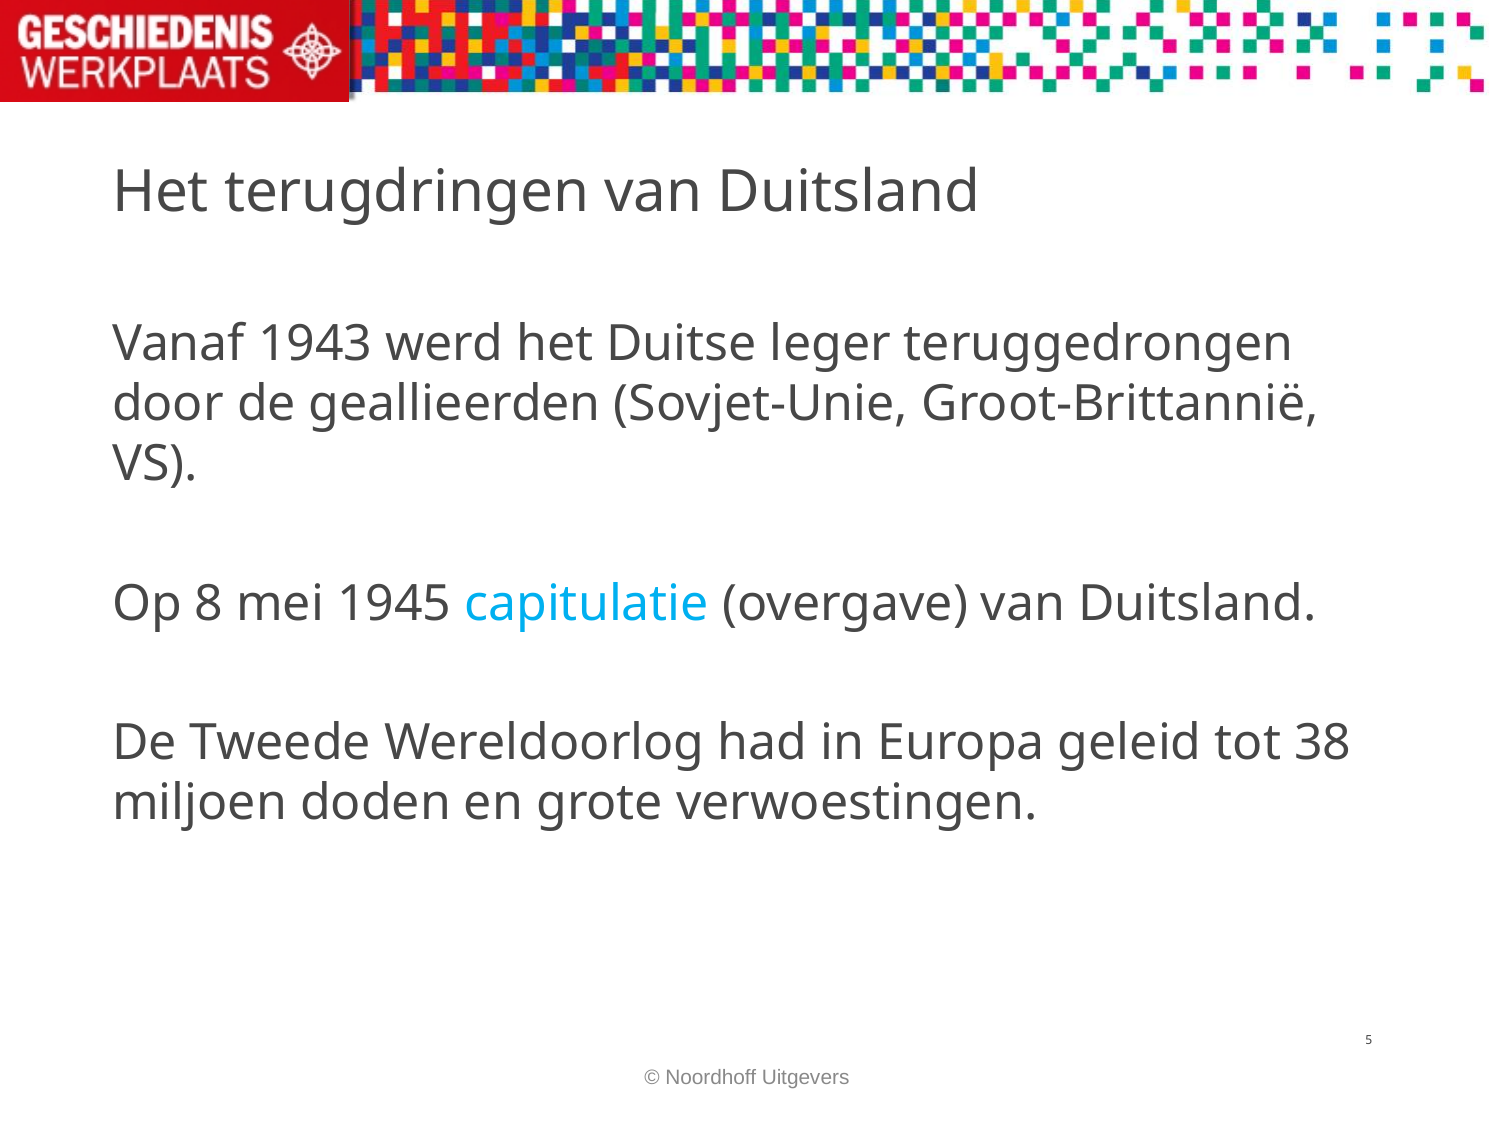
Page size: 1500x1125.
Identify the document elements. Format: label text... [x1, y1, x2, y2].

picture [0, 0, 1500, 1125]
list Vanaf 1943 werd het Duitse leger teruggedrongen door de geallieerden (Sovjet-Unie, Groot-Brittannië, VS). Op 8 mei 1945 capitulatie (overgave) van Duitsland. De Tweede Wereldoorlog had in Europa geleid tot 38 miljoen doden en grote verwoestingen. [112, 302, 1409, 988]
title Het terugdringen van Duitsland [112, 145, 1401, 256]
slide_number 5 [1325, 1025, 1388, 1063]
text_box © Noordhoff Uitgevers [512, 1045, 988, 1106]
